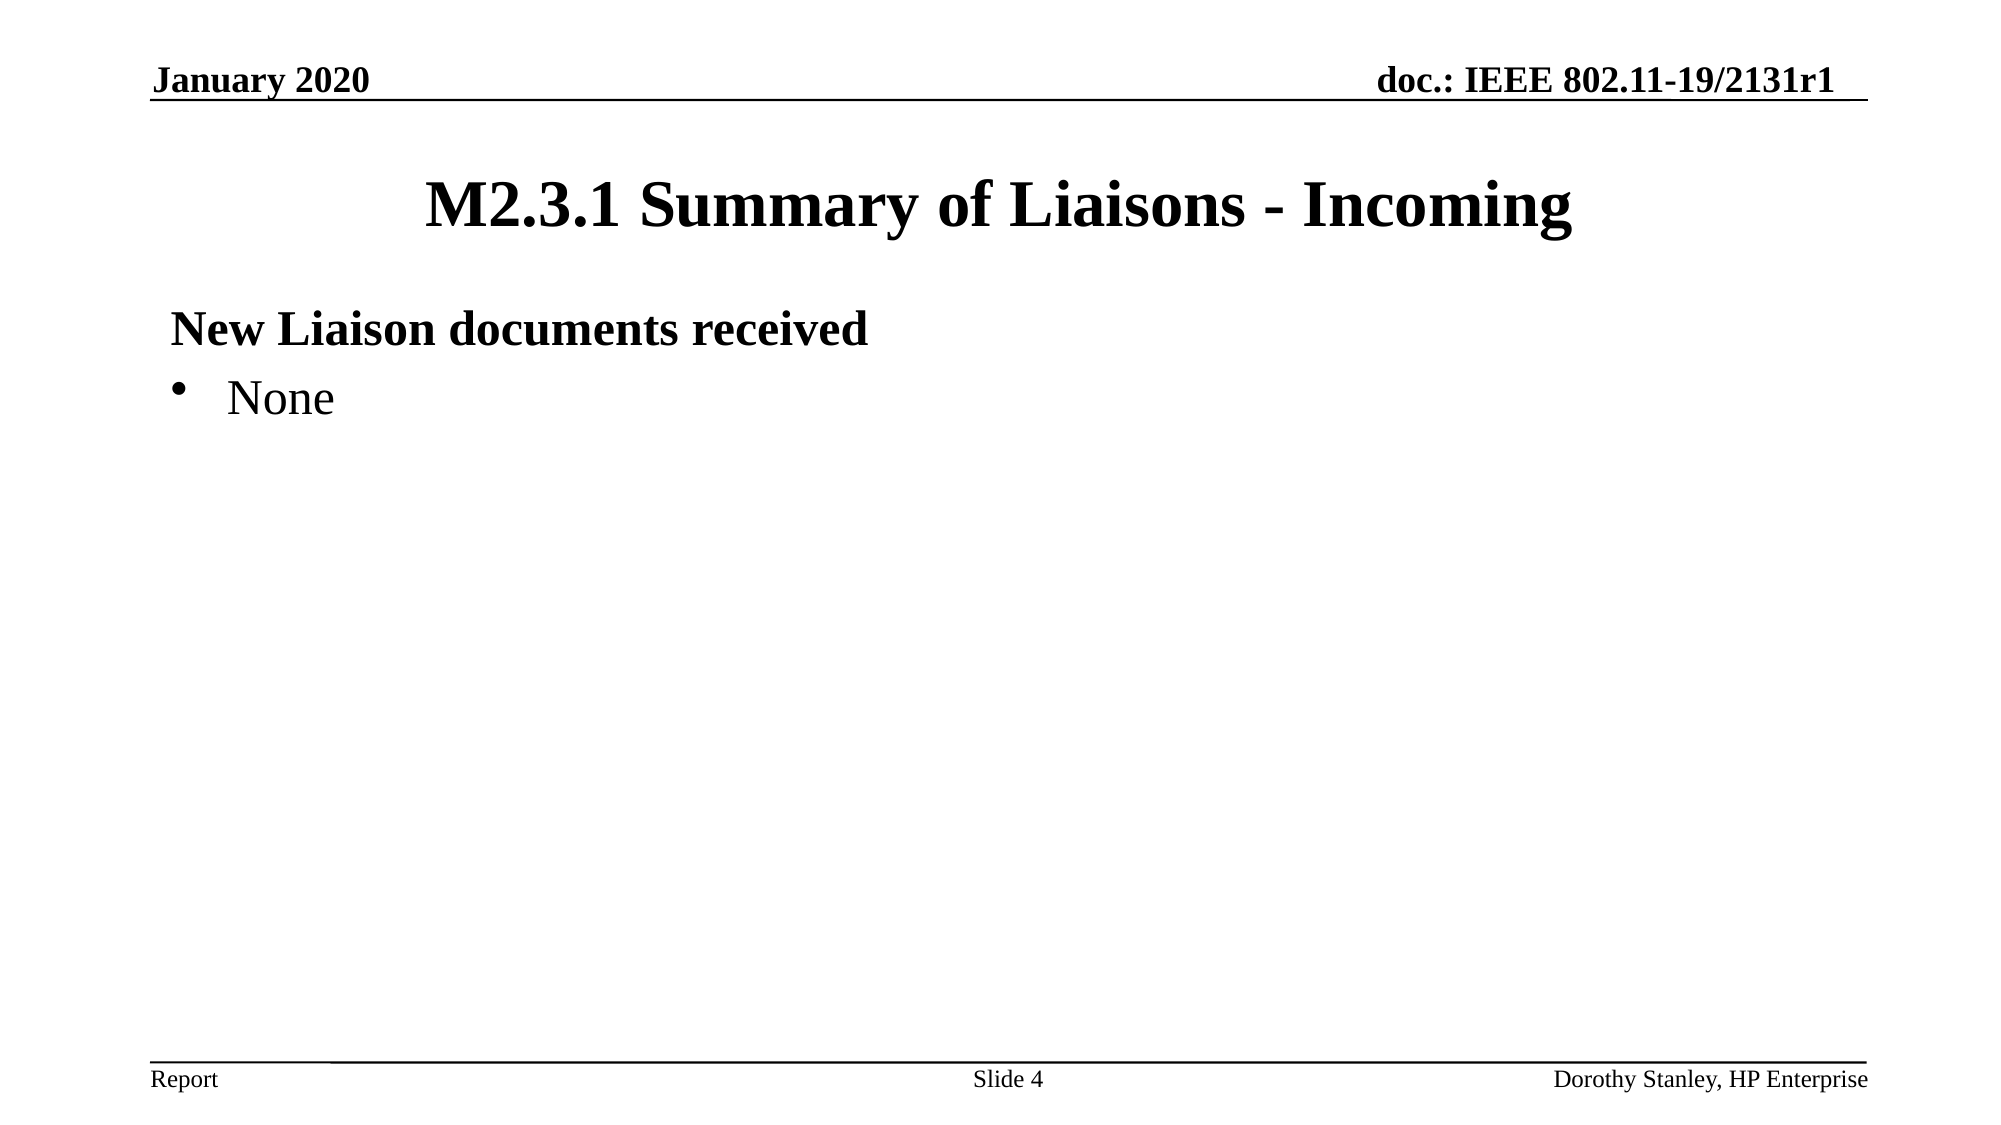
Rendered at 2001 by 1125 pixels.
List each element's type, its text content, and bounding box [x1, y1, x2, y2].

title M2.3.1 Summary of Liaisons - Incoming [150, 112, 1850, 288]
list New Liaison documents received None [155, 287, 1856, 963]
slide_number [152, 54, 406, 101]
slide_number Slide 4 [964, 1061, 1053, 1093]
footer Dorothy Stanley, HP Enterprise [1512, 1061, 1869, 1093]
